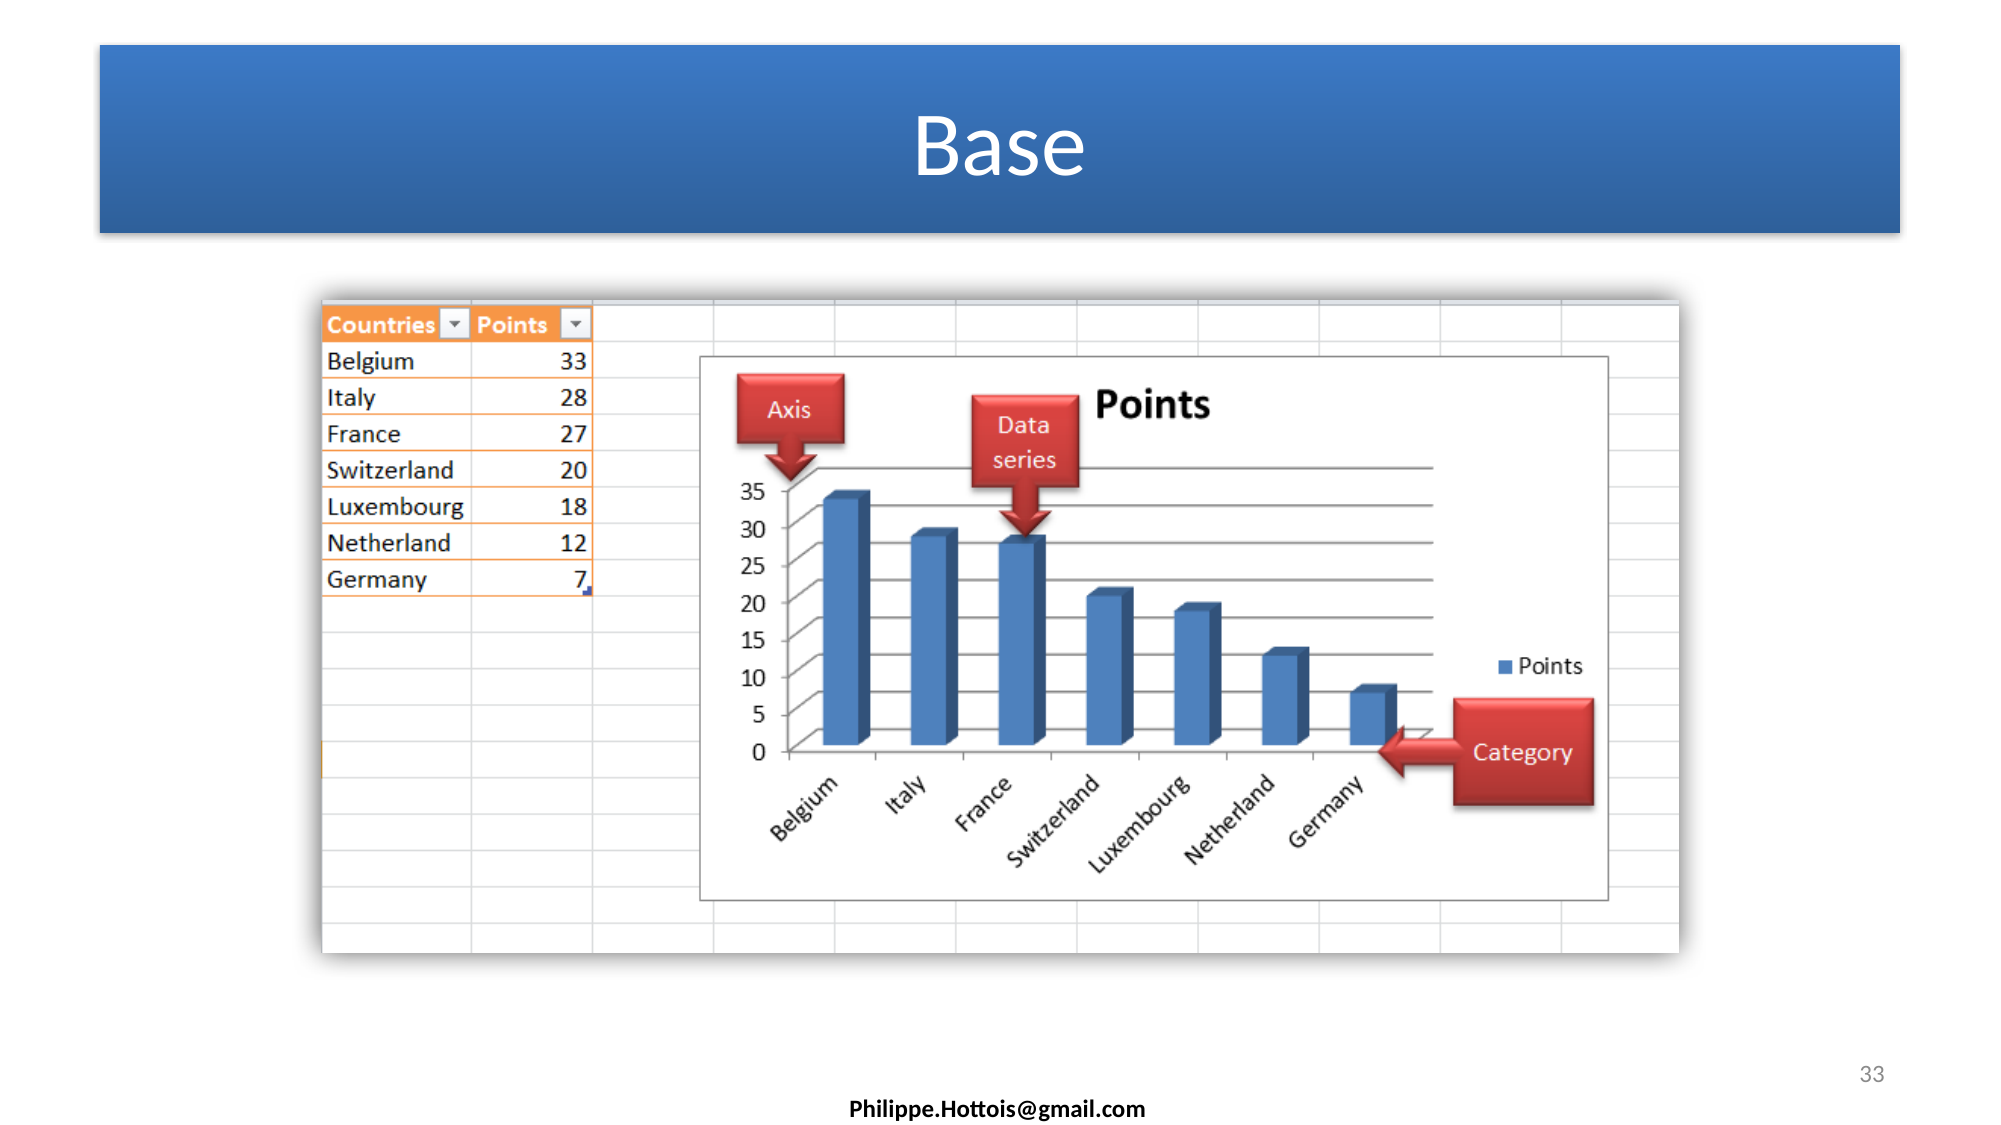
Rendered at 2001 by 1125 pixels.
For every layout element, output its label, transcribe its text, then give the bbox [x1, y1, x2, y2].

slide_number 33 [1433, 1042, 1900, 1103]
picture [321, 300, 1679, 953]
title Base [99, 45, 1900, 233]
